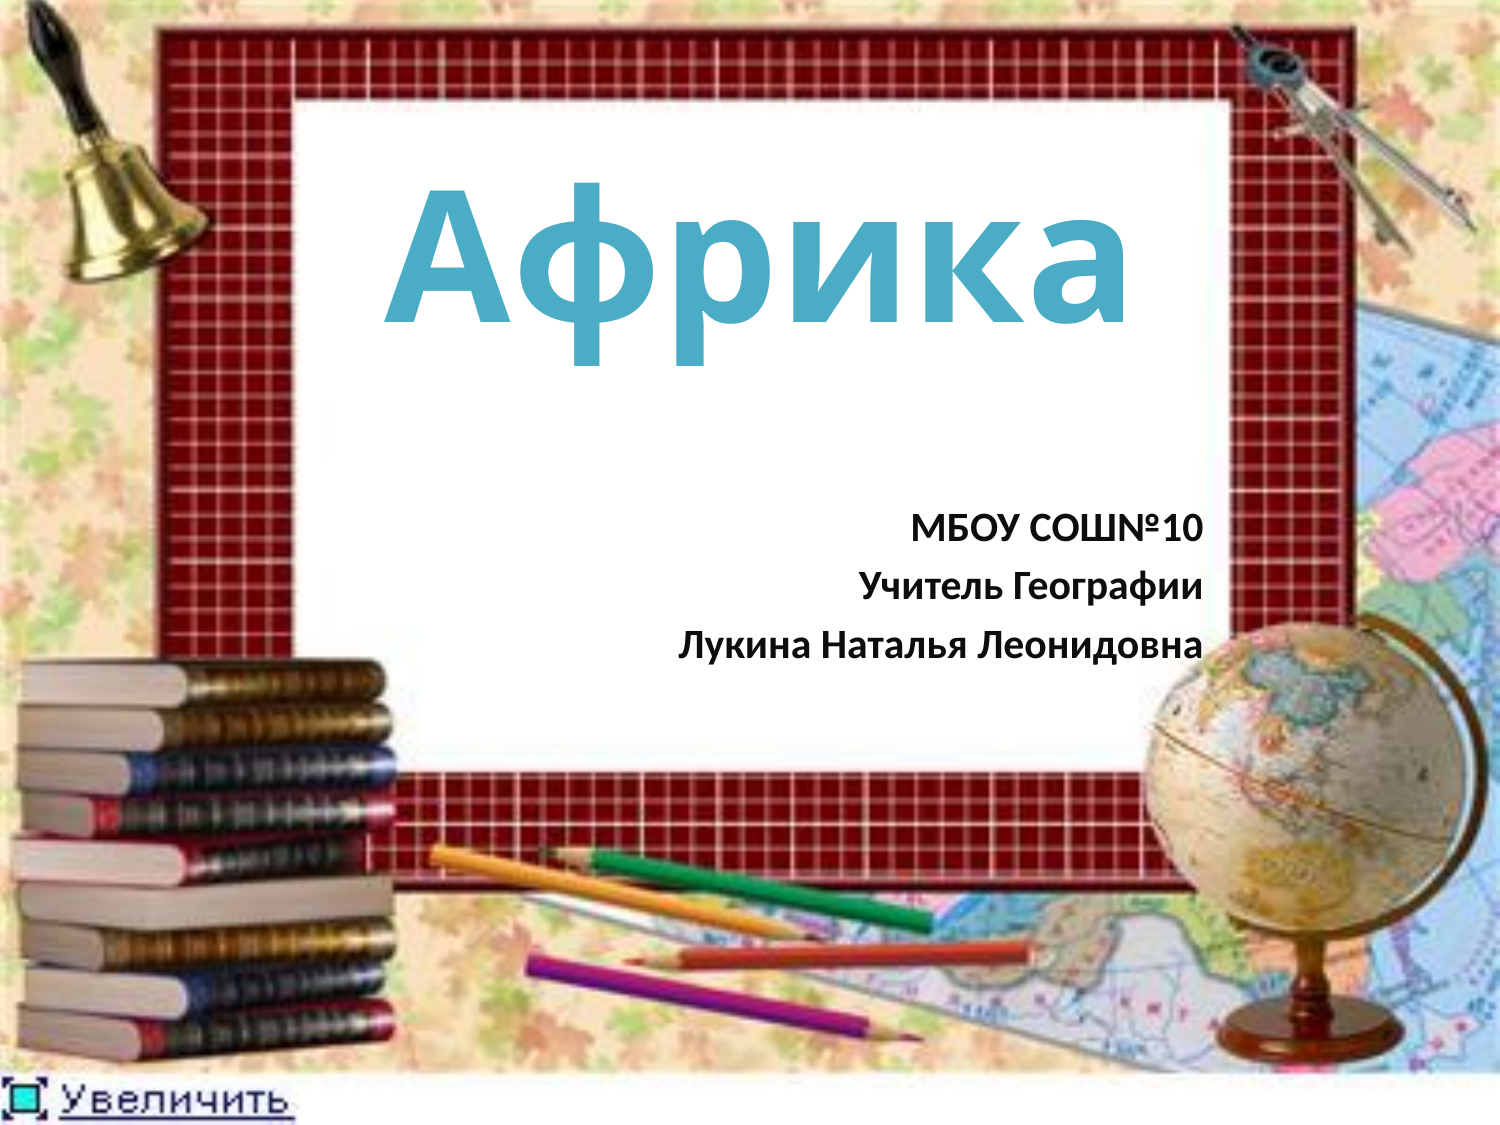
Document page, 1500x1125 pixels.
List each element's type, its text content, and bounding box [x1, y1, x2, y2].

subtitle МБОУ СОШ№10 Учитель Географии Лукина Наталья Леонидовна [304, 491, 1219, 587]
picture [0, 0, 1500, 1125]
title Африка [304, 128, 1219, 370]
